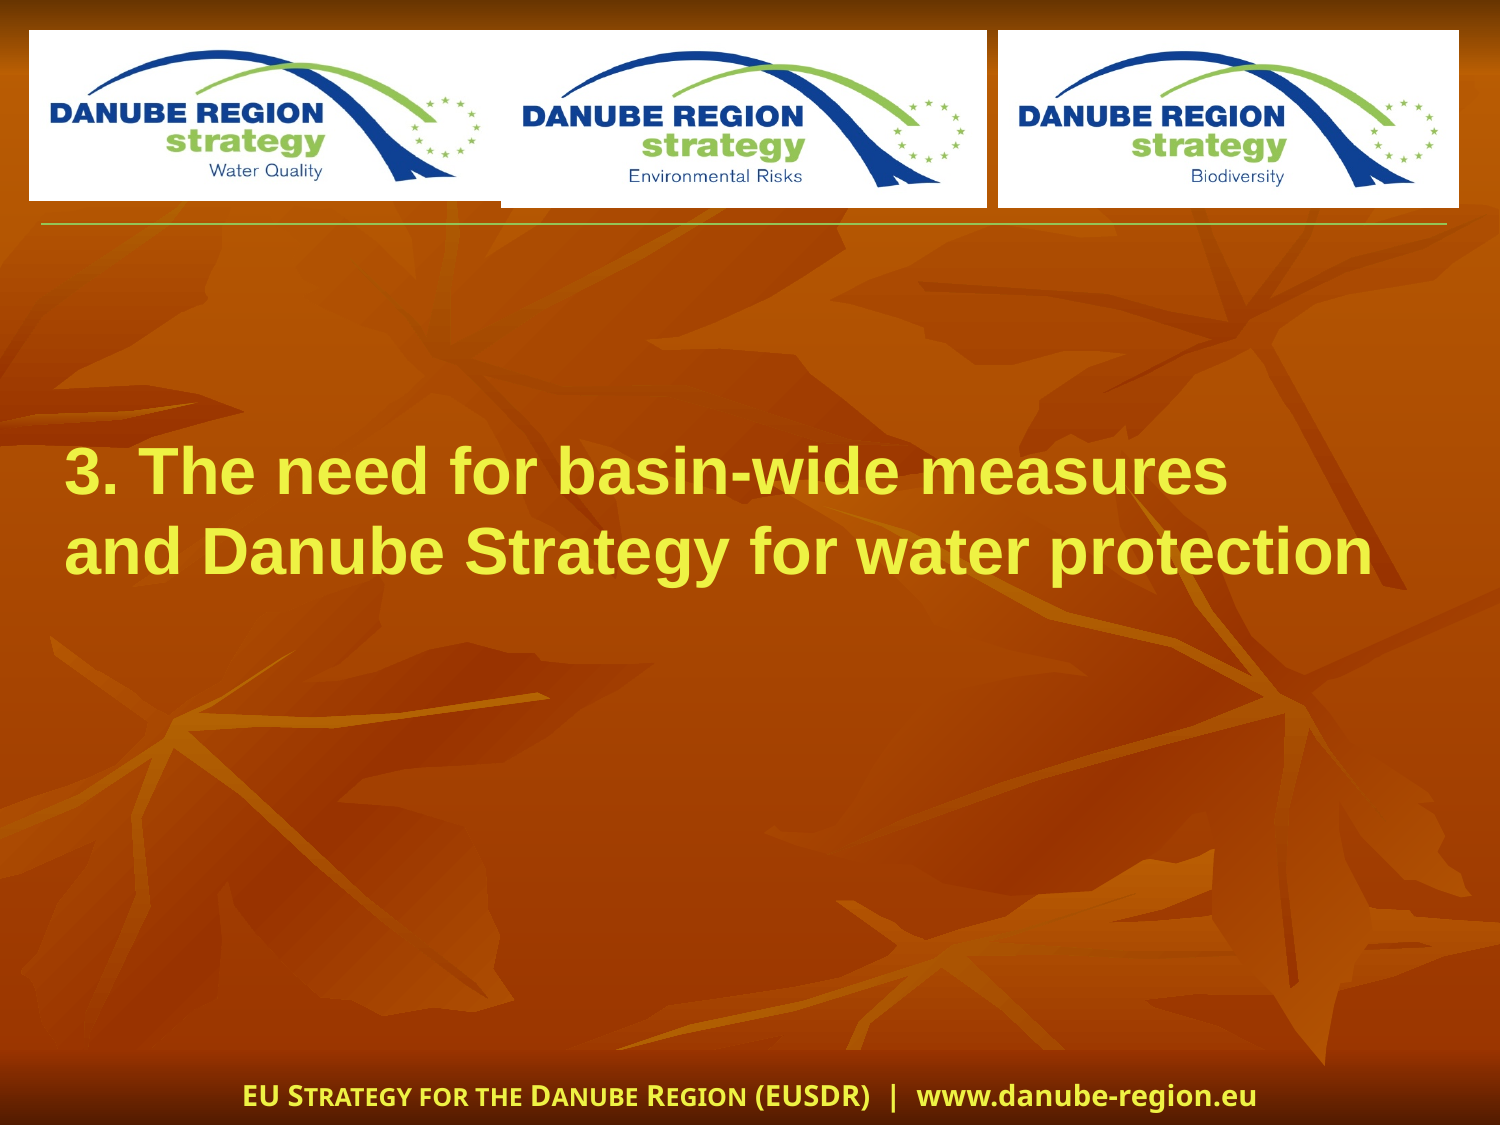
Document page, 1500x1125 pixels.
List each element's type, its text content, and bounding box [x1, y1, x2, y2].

picture [29, 30, 987, 209]
list [92, 252, 1444, 988]
text_box 3. The need for basin-wide measures and Danube Strategy for water protection [49, 420, 1391, 596]
text_box EU STRATEGY FOR THE DANUBE REGION (EUSDR) | www.danube-region.eu [0, 1070, 1500, 1120]
picture [997, 30, 1460, 209]
